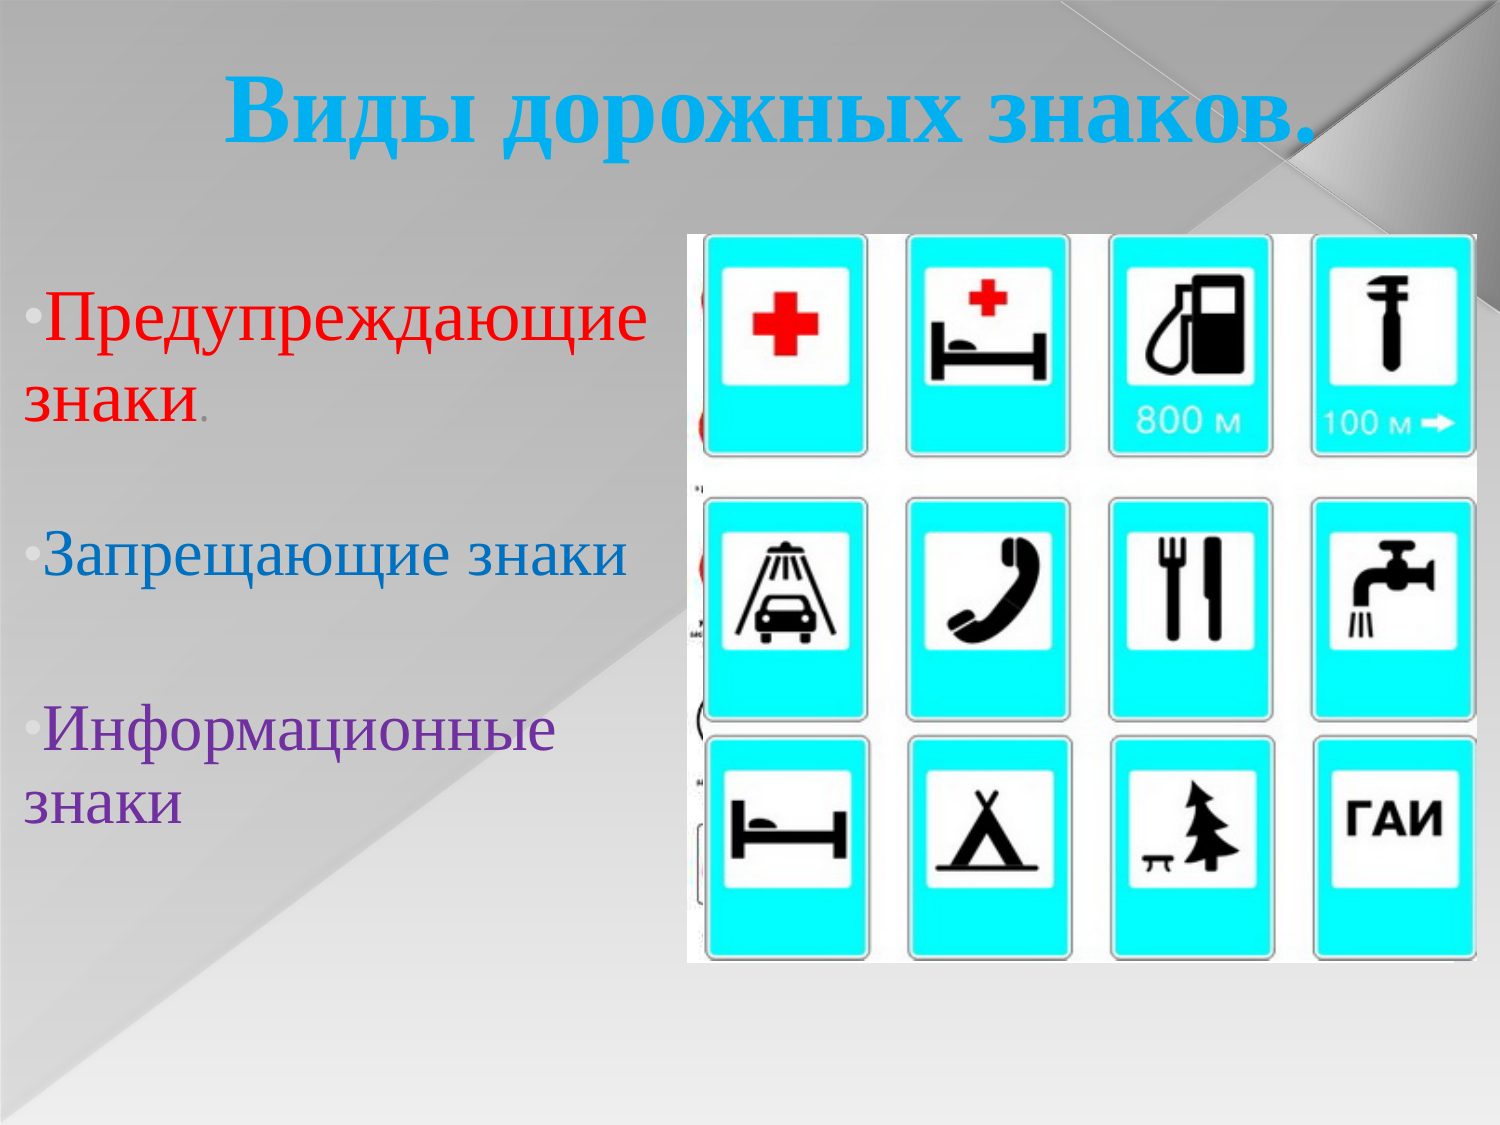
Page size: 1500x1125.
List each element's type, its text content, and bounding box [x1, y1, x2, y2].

picture [687, 234, 1477, 963]
text_box Виды дорожных знаков. [93, 35, 1451, 171]
list Предупреждающие знаки. Запрещающие знаки Информационные знаки [0, 267, 668, 997]
